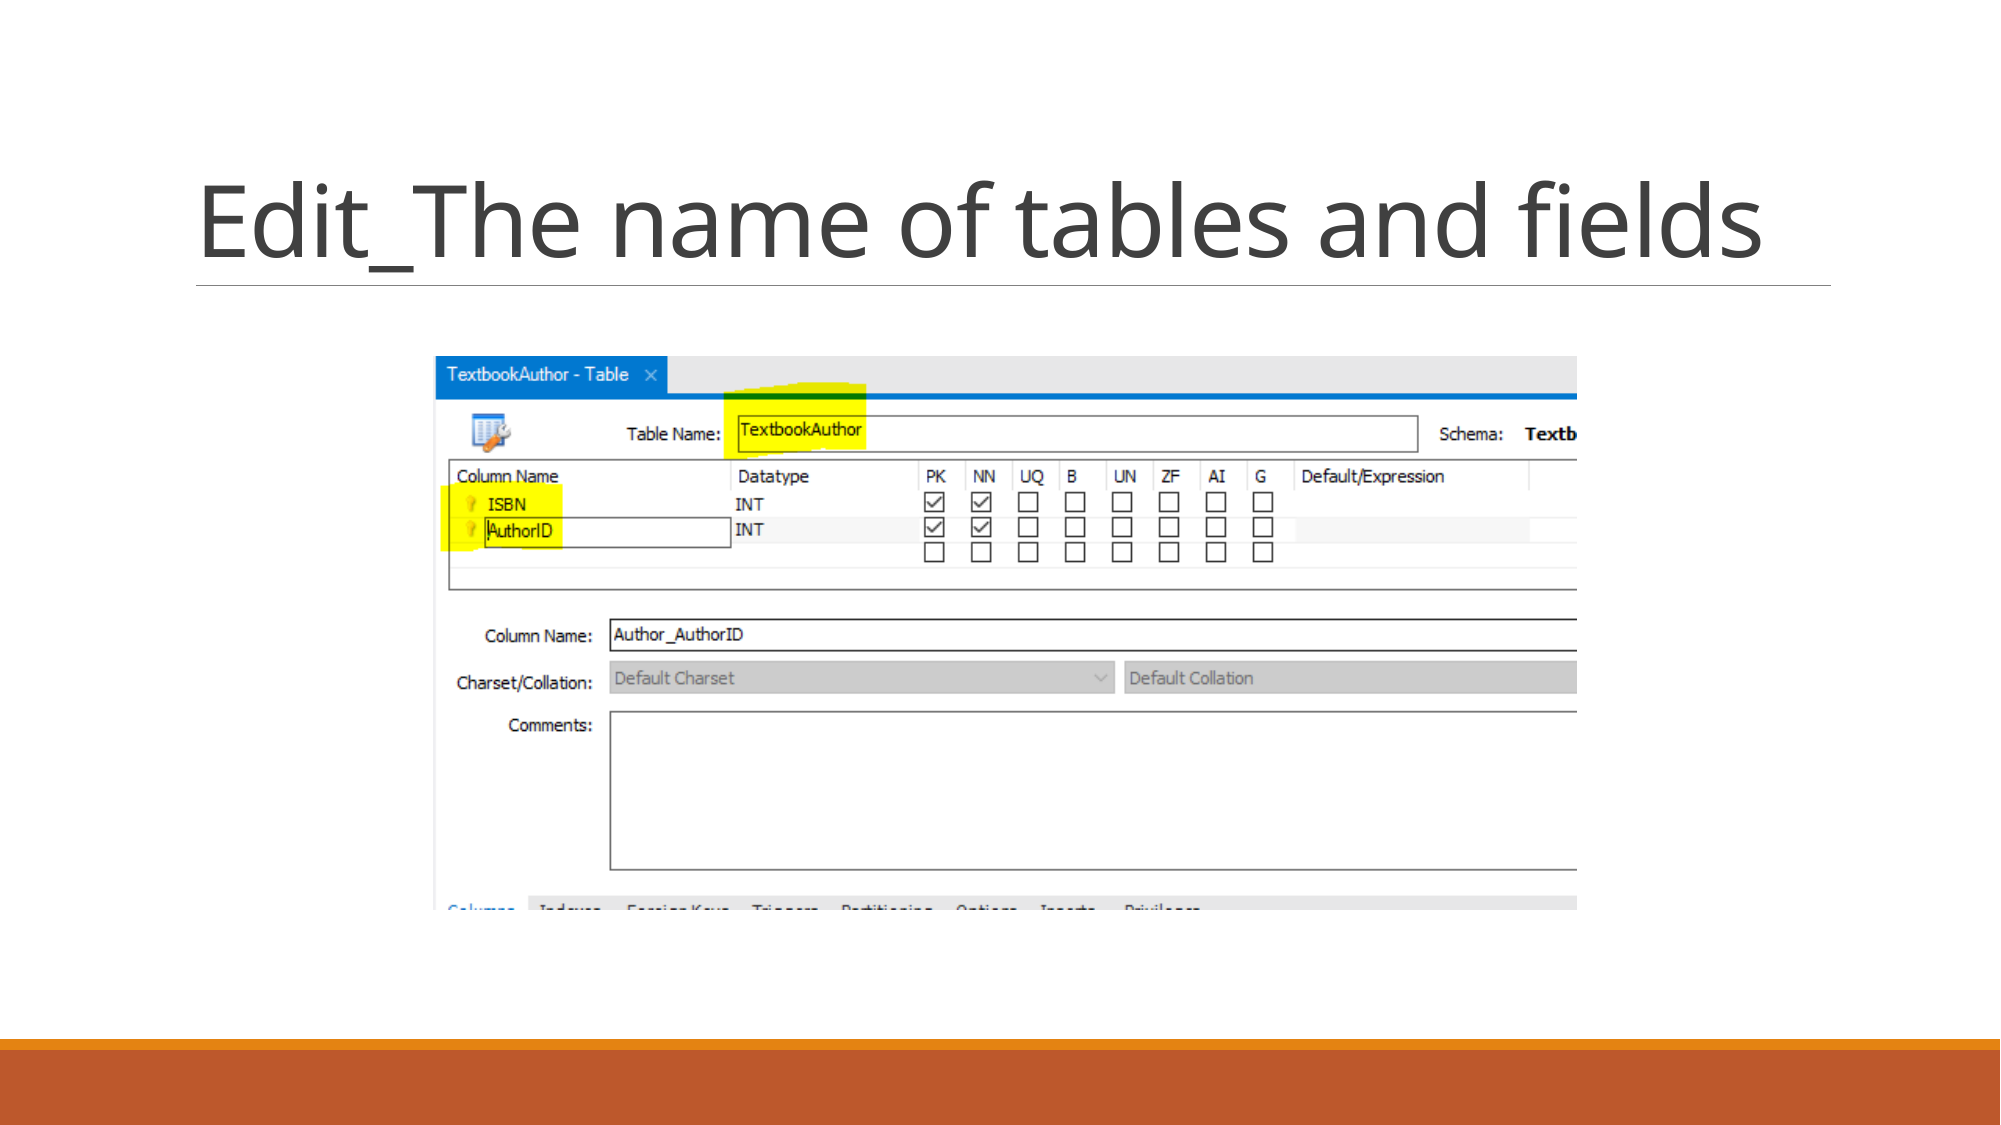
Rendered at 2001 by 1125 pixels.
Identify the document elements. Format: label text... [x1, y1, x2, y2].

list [433, 355, 1577, 910]
title Edit_The name of tables and fields [180, 47, 1830, 285]
